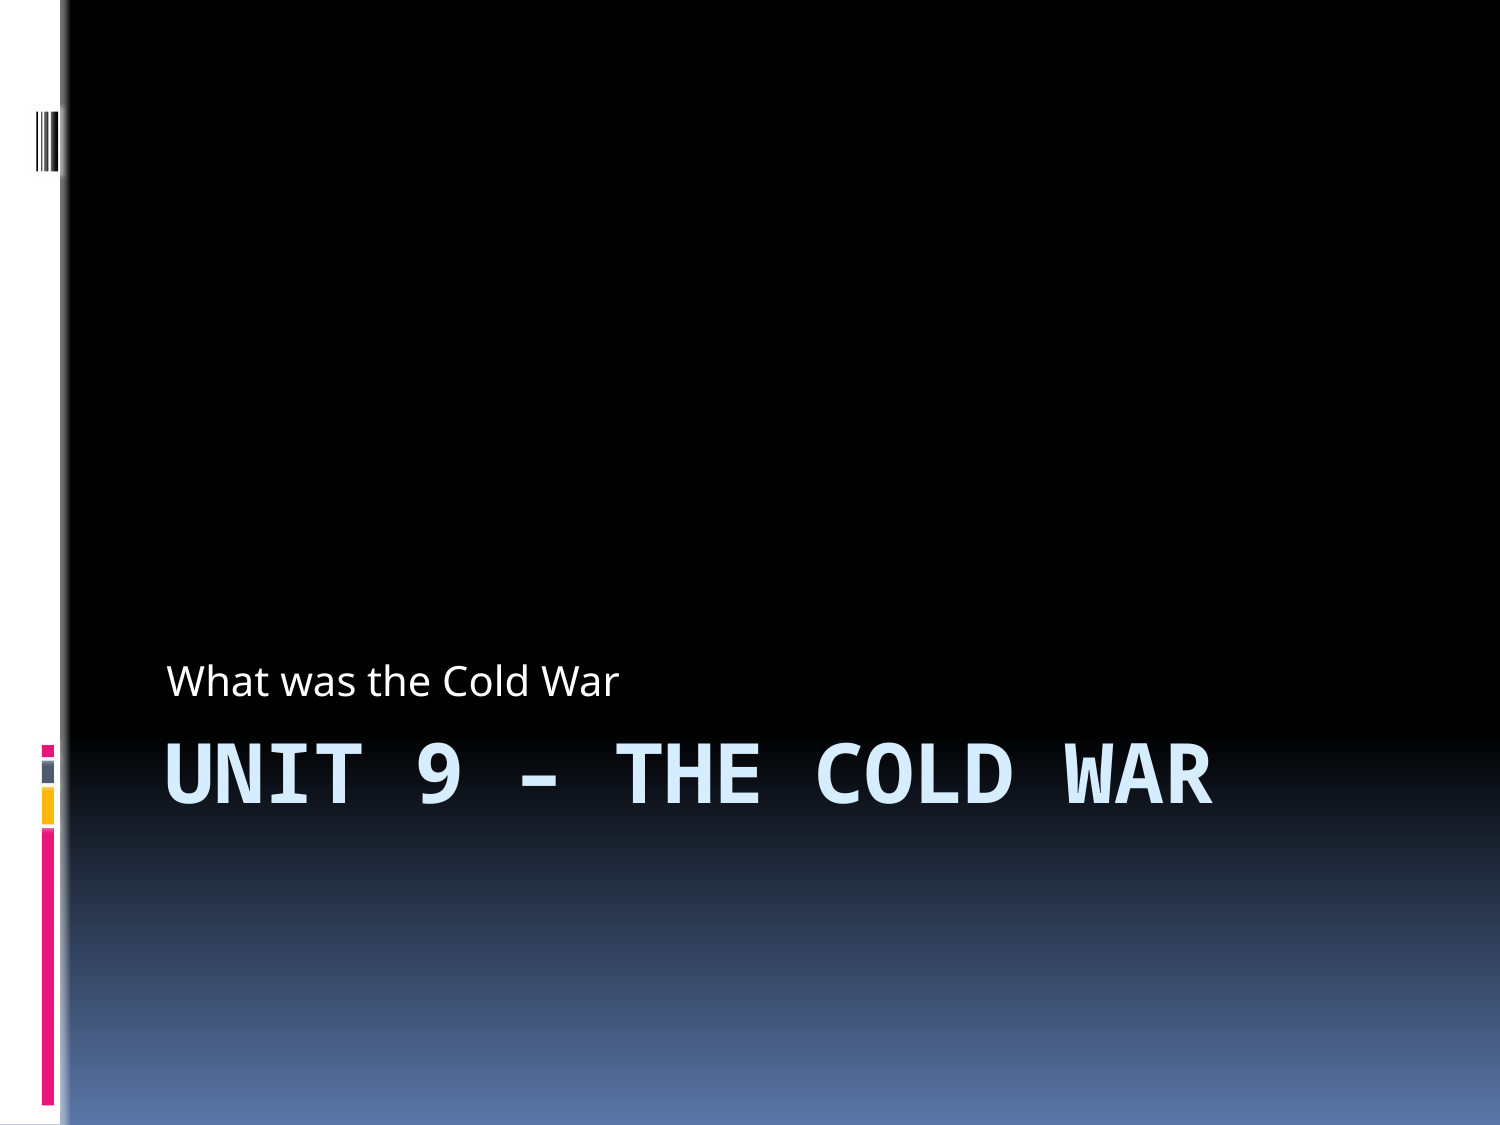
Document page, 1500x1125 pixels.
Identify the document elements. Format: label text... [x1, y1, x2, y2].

title Unit 9 – The Cold War [150, 713, 1425, 1037]
subtitle What was the Cold War [150, 464, 1425, 713]
